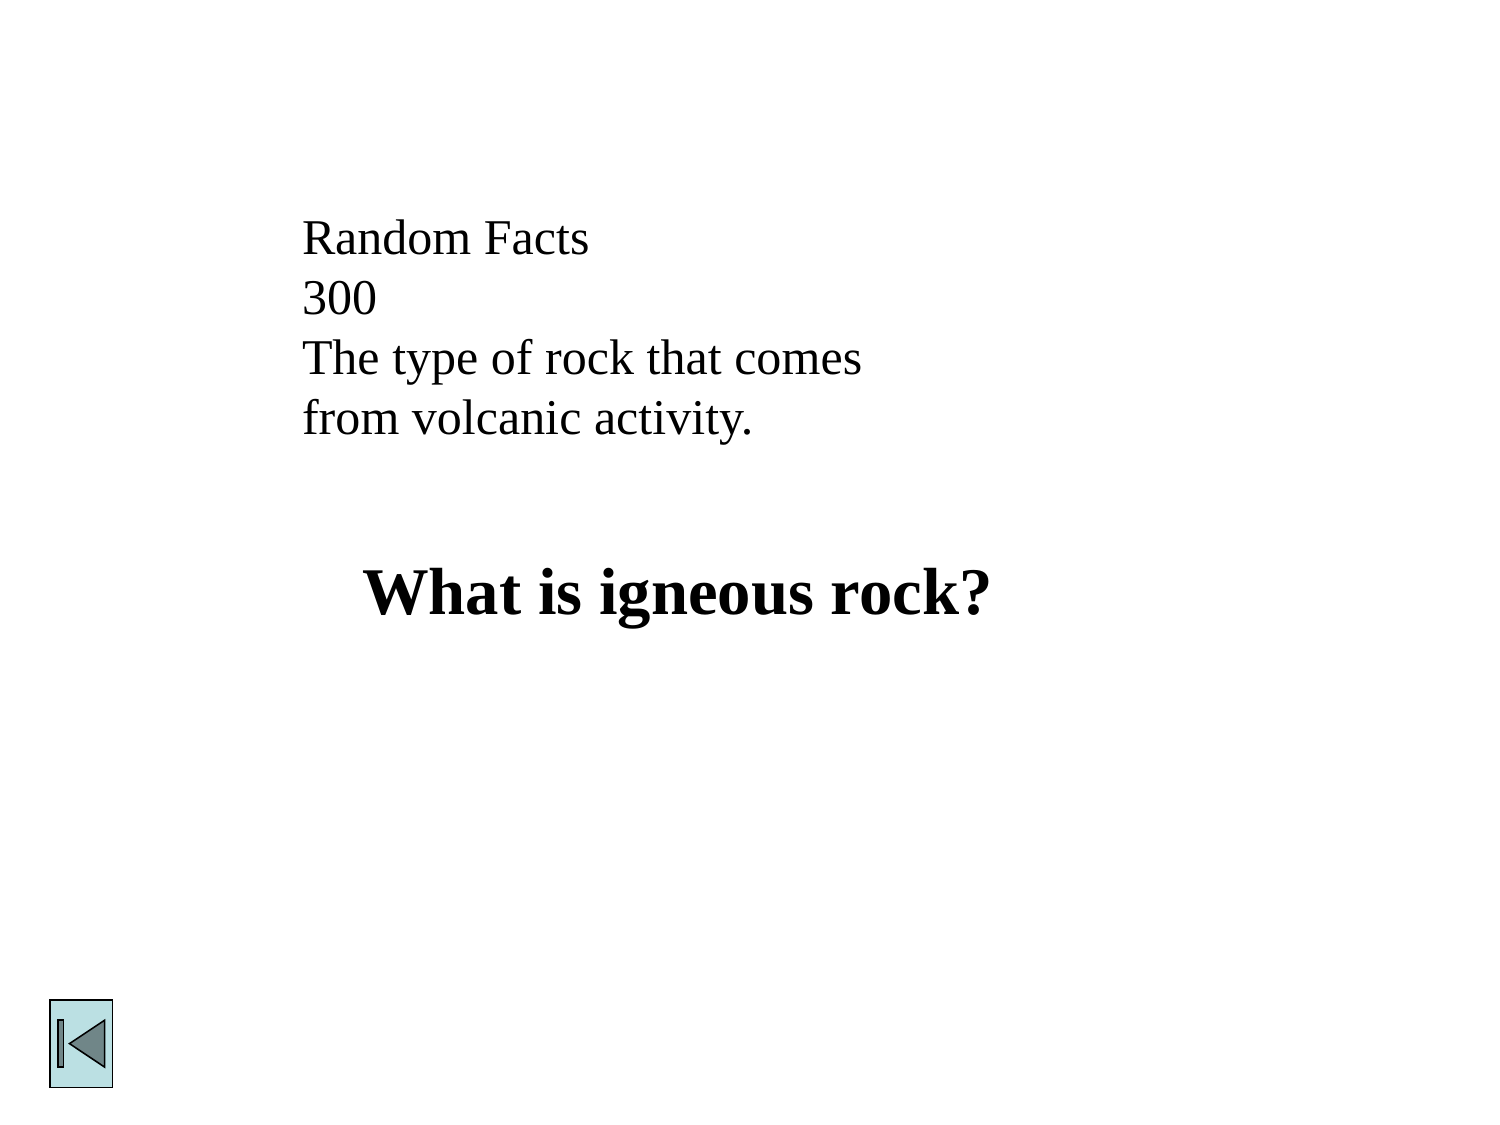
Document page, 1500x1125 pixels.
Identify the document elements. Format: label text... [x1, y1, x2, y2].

text_box Random Facts 300 The type of rock that comes from volcanic activity. [287, 196, 975, 452]
text_box What is igneous rock? [347, 540, 1009, 636]
